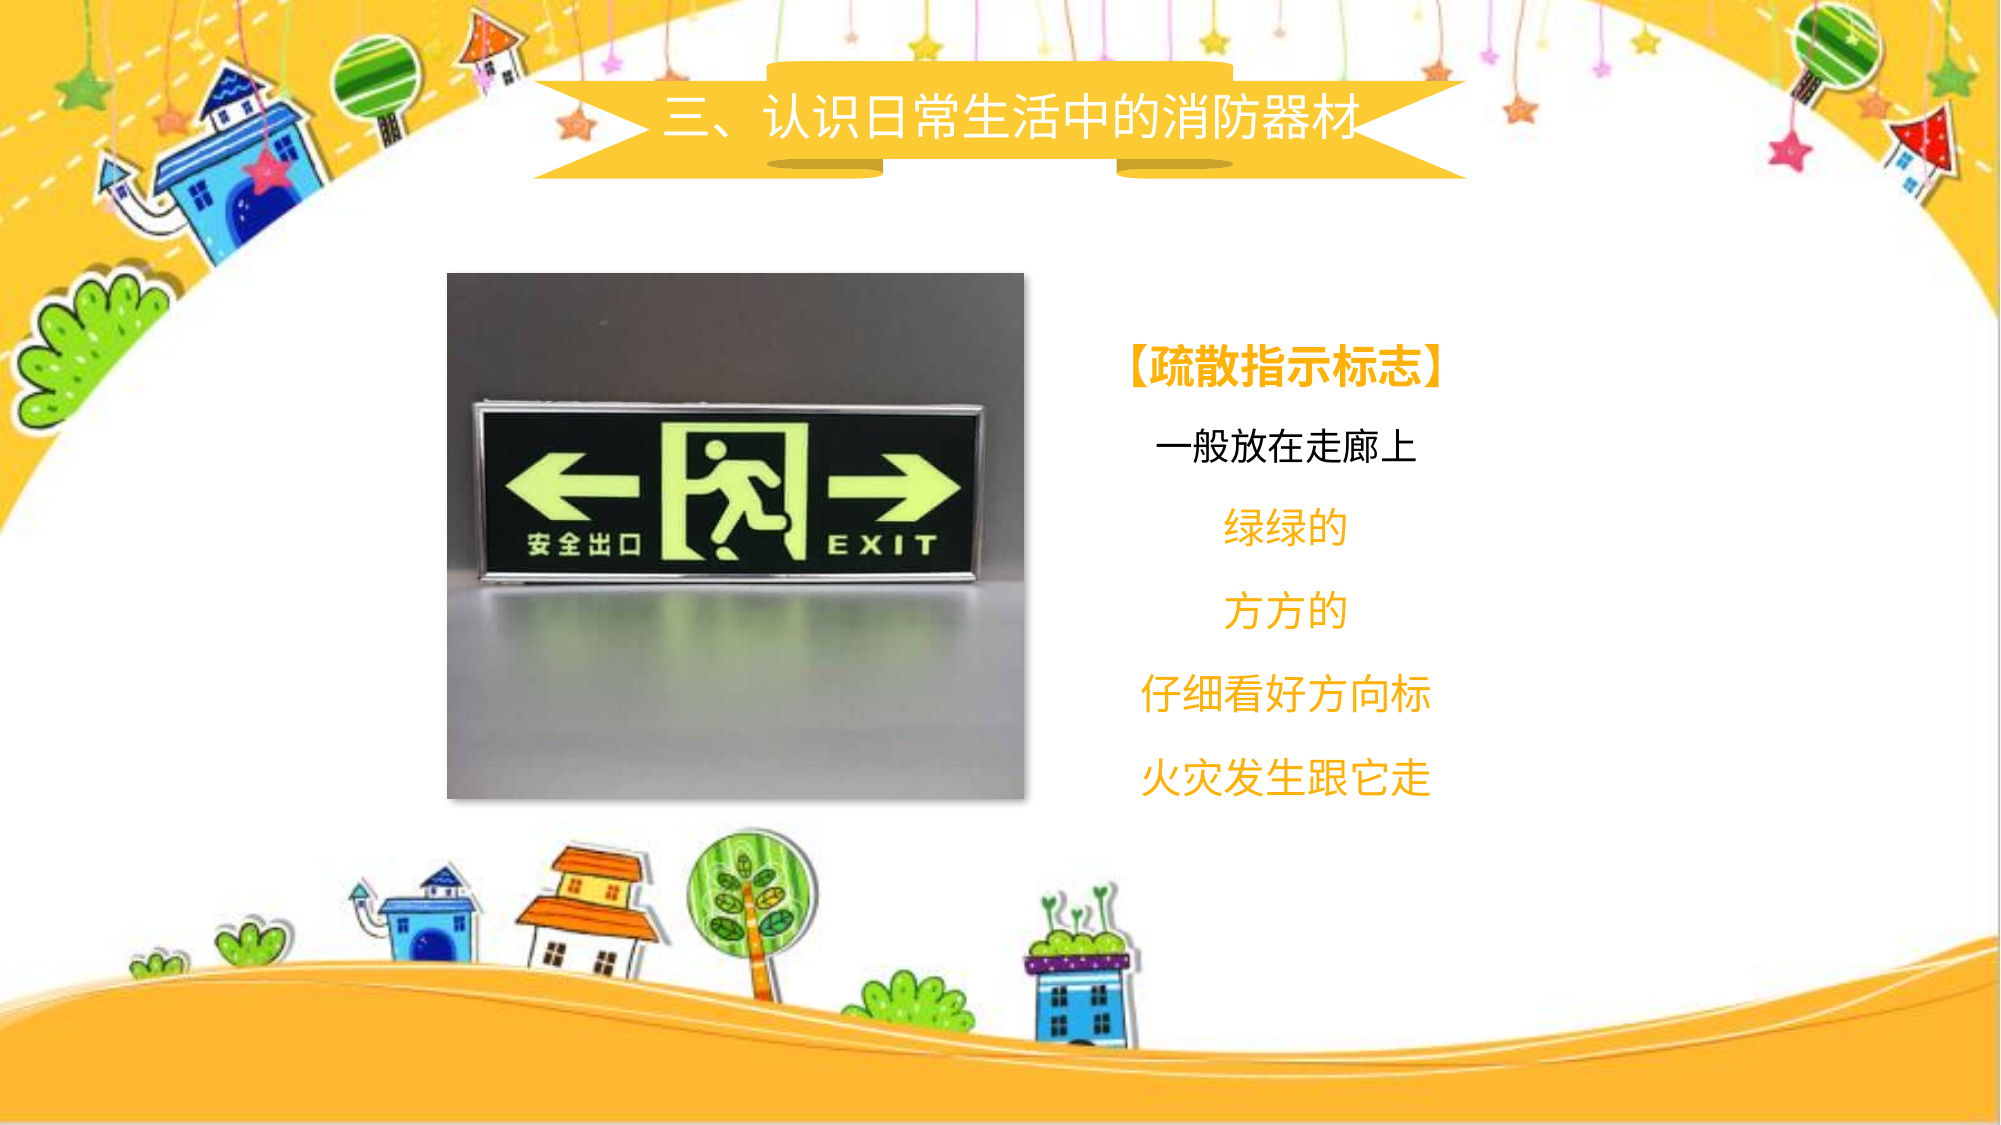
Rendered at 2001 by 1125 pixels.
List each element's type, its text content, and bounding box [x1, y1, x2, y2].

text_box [533, 61, 1467, 179]
text_box 【疏散指示标志】 一般放在走廊上 绿绿的 方方的 仔细看好方向标 火灾发生跟它走 [973, 297, 1600, 815]
picture [0, 0, 2001, 1125]
